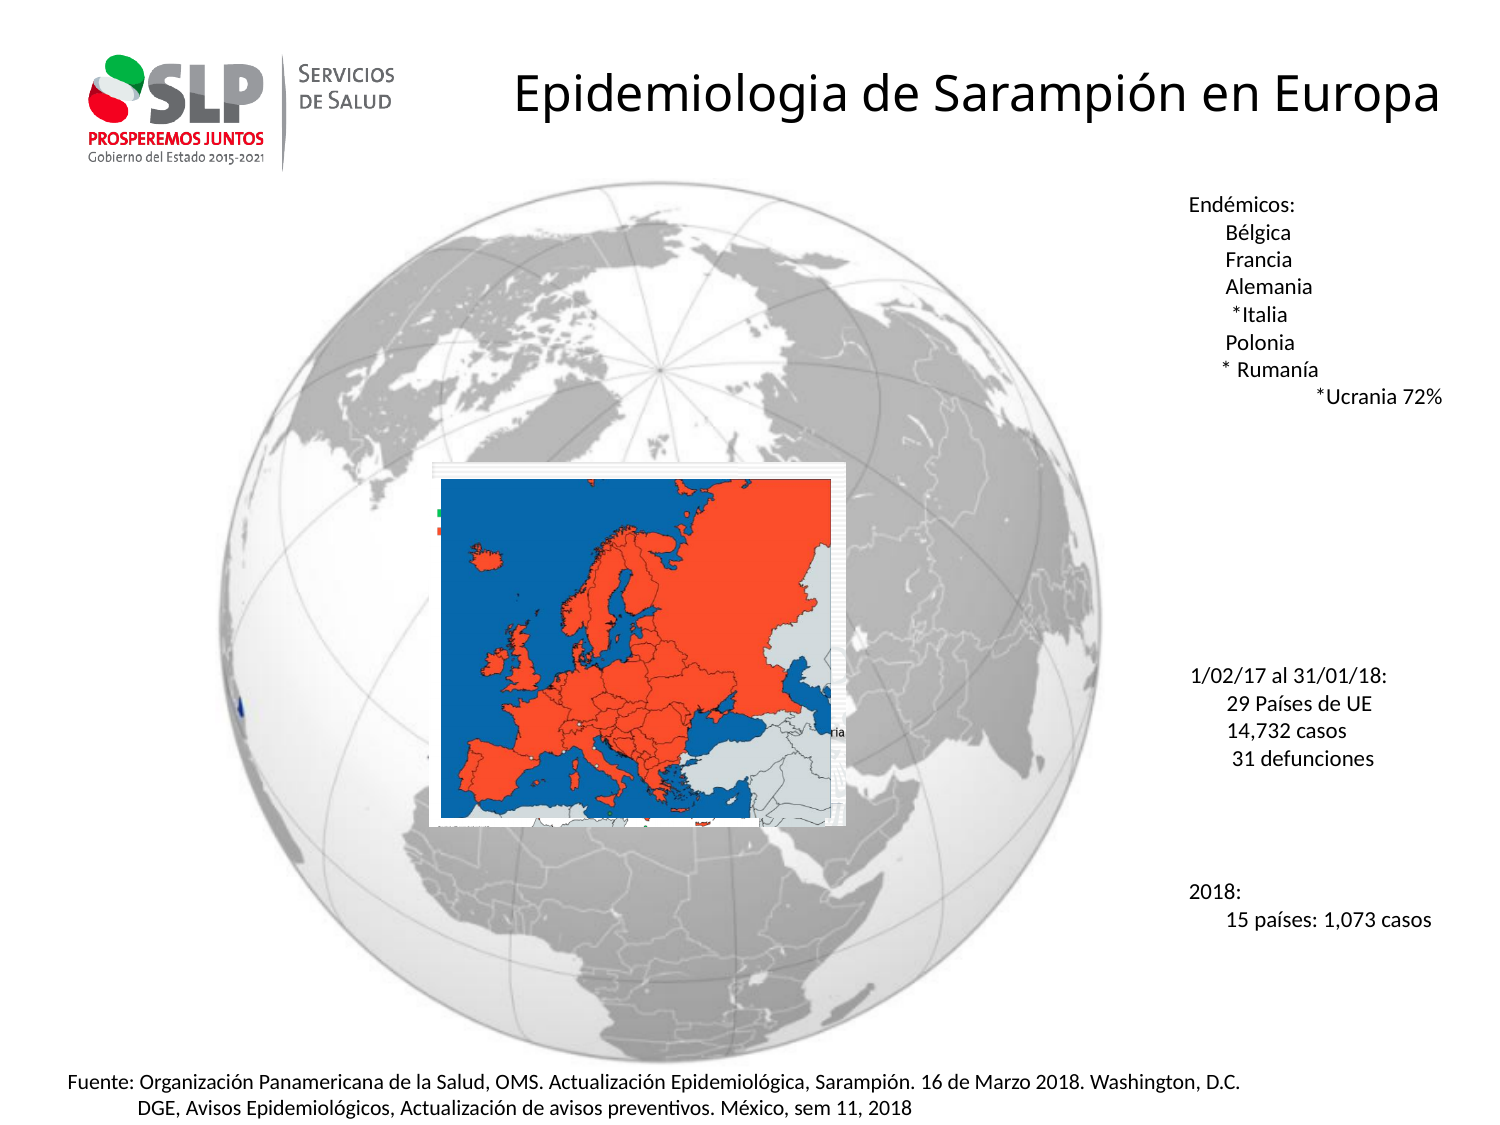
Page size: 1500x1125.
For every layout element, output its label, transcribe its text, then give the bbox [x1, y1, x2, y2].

text_box Epidemiologia de Sarampión en Europa [442, 54, 1500, 130]
text_box Endémicos: Bélgica Francia Alemania *Italia Polonia * Rumanía *Ucrania 72% [1174, 182, 1463, 417]
picture [170, 178, 1108, 1076]
text_box Fuente: Organización Panamericana de la Salud, OMS. Actualización Epidemiológica, Sarampión. 16 de Marzo 2018. Washington, D.C. DGE, Avisos Epidemiológicos, Actualización de avisos preventivos. México, sem 11, 2018 [53, 1060, 1294, 1125]
text_box 1/02/17 al 31/01/18: 29 Países de UE 14,732 casos 31 defunciones [1175, 653, 1464, 806]
text_box 2018: 15 países: 1,073 casos [1174, 869, 1463, 940]
picture [88, 54, 394, 172]
